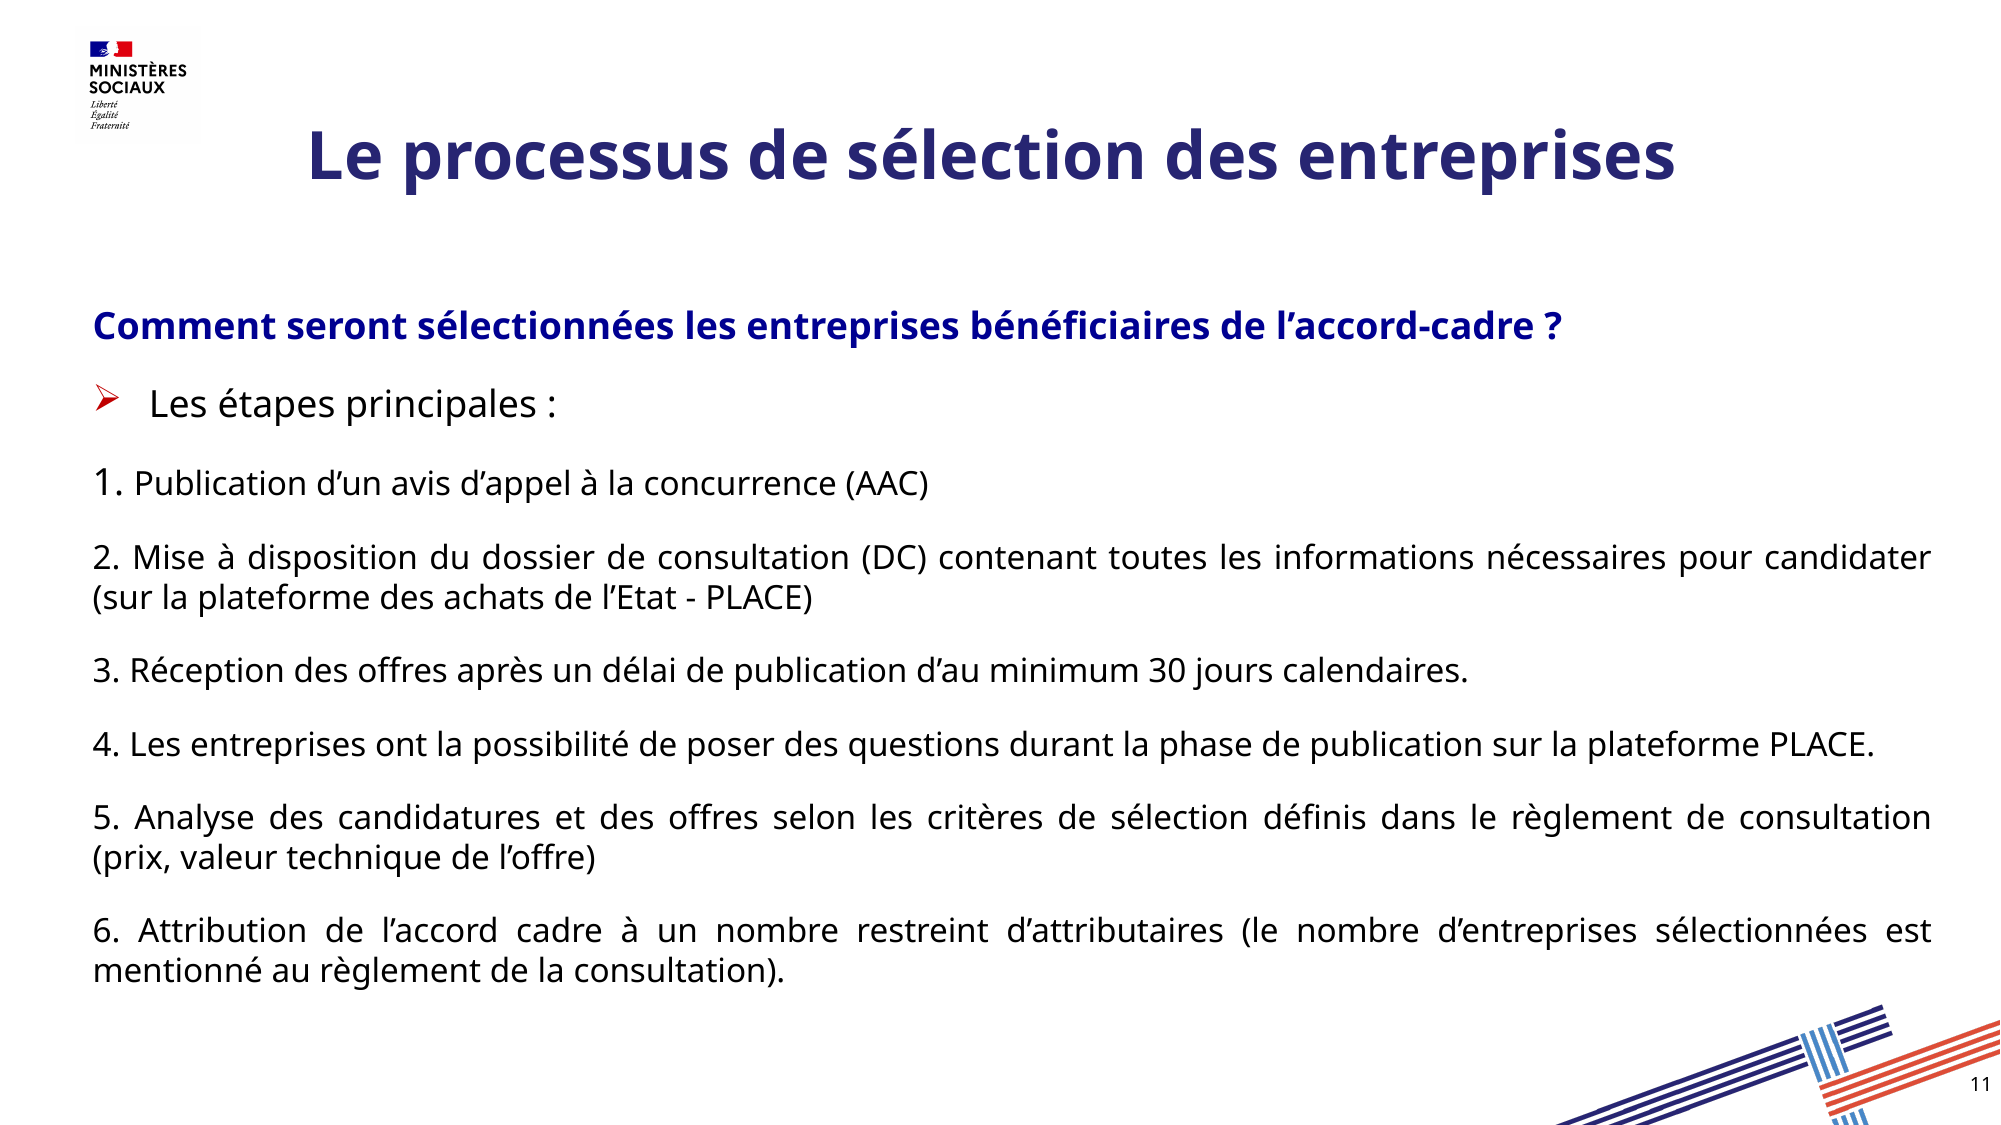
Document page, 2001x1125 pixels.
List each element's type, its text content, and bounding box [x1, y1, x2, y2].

slide_number 11 [1618, 1046, 1993, 1125]
title Le processus de sélection des entreprises [70, 99, 1914, 218]
picture [75, 26, 201, 99]
picture [1550, 943, 2000, 1125]
text_box Comment seront sélectionnées les entreprises bénéficiaires de l’accord-cadre ? Les étapes principales : 1. Publication d’un avis d’appel à la concurrence (AAC) 2. Mise à disposition du dossier de consultation (DC) contenant toutes les informations nécessaires pour candidater (sur la plateforme des achats de l’Etat - PLACE) 3. Réception des offres après un délai de publication d’au minimum 30 jours calendaires. 4. Les entreprises ont la possibilité de poser des questions durant la phase de publication sur la plateforme PLACE. 5. Analyse des candidatures et des offres selon les critères de sélection définis dans le règlement de consultation (prix, valeur technique de l’offre) 6. Attribution de l’accord cadre à un nombre restreint d’attributaires (le nombre d’entreprises sélectionnées est mentionné au règlement de la consultation). [92, 301, 1936, 649]
